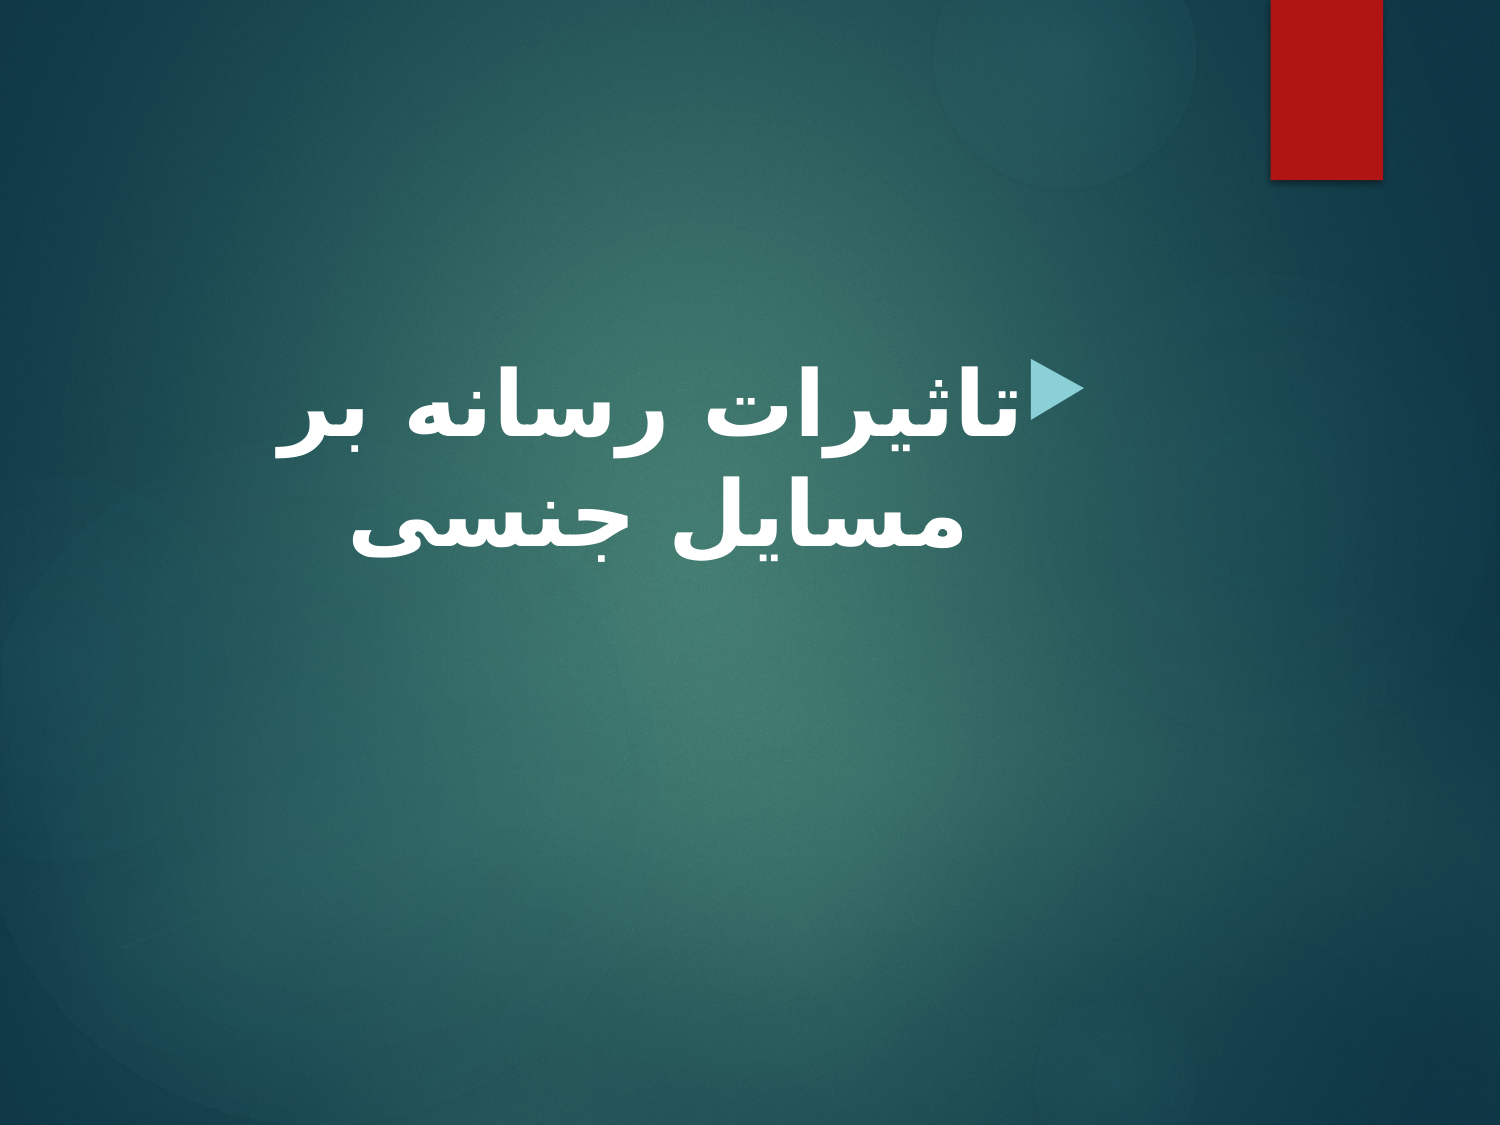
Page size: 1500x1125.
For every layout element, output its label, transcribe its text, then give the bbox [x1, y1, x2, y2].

list تاثیرات رسانه بر مسایل جنسی [135, 336, 1237, 1025]
